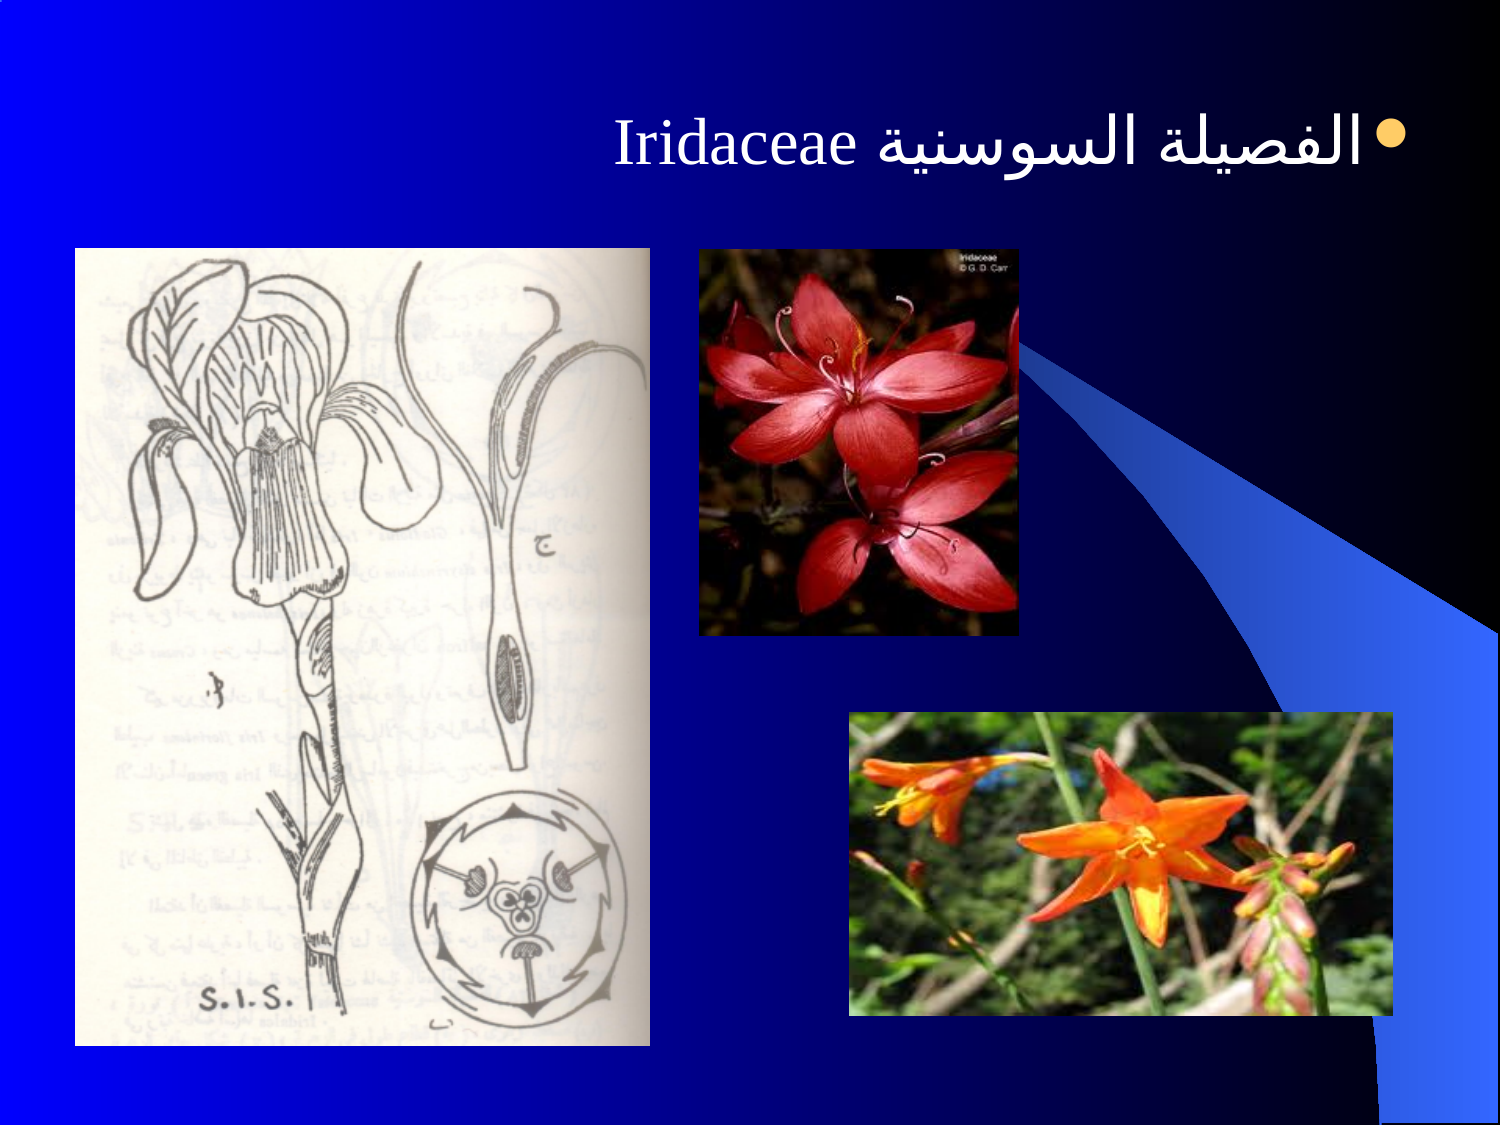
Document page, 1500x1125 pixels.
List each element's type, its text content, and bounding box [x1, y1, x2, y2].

picture [699, 249, 1019, 637]
picture [849, 712, 1393, 1016]
text_box الفصيلة السوسنية Iridaceae [462, 99, 1437, 188]
picture [74, 248, 651, 1047]
